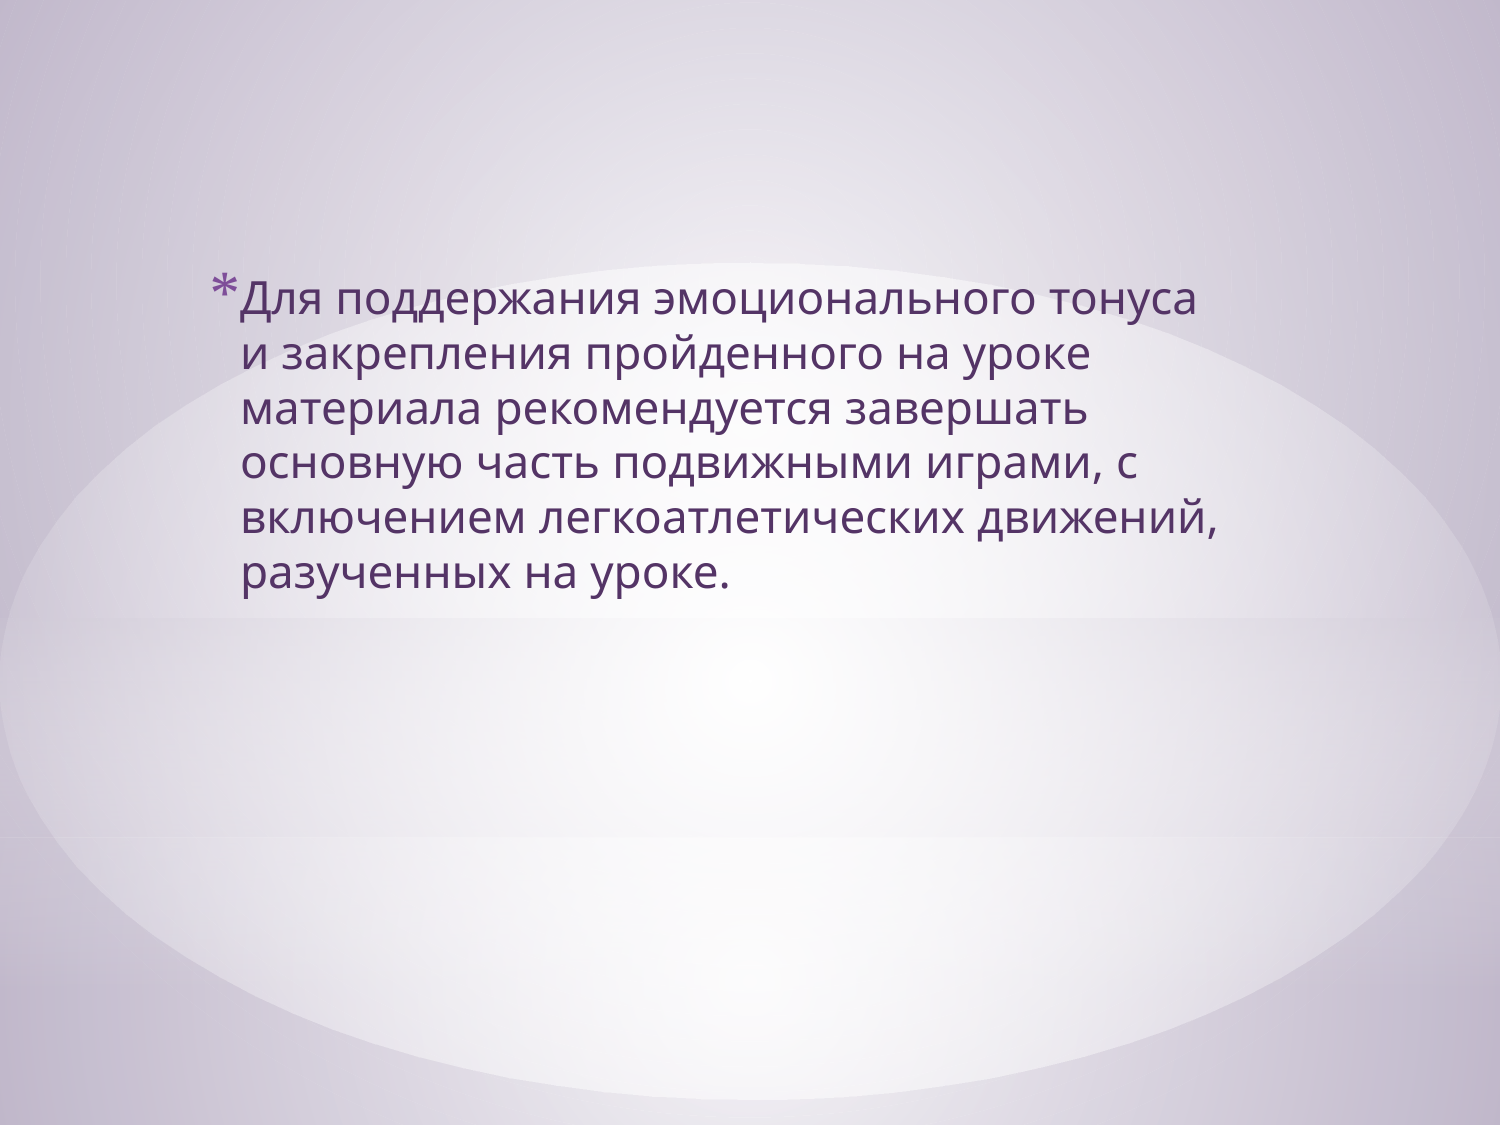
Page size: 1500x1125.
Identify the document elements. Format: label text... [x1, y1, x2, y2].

list Для поддержания эмоционального тонуса и закрепления пройденного на уроке материала рекомендуется завершать основную часть подвижными играми, с включением легкоатлетических движений, разученных на уроке. [187, 120, 1238, 690]
